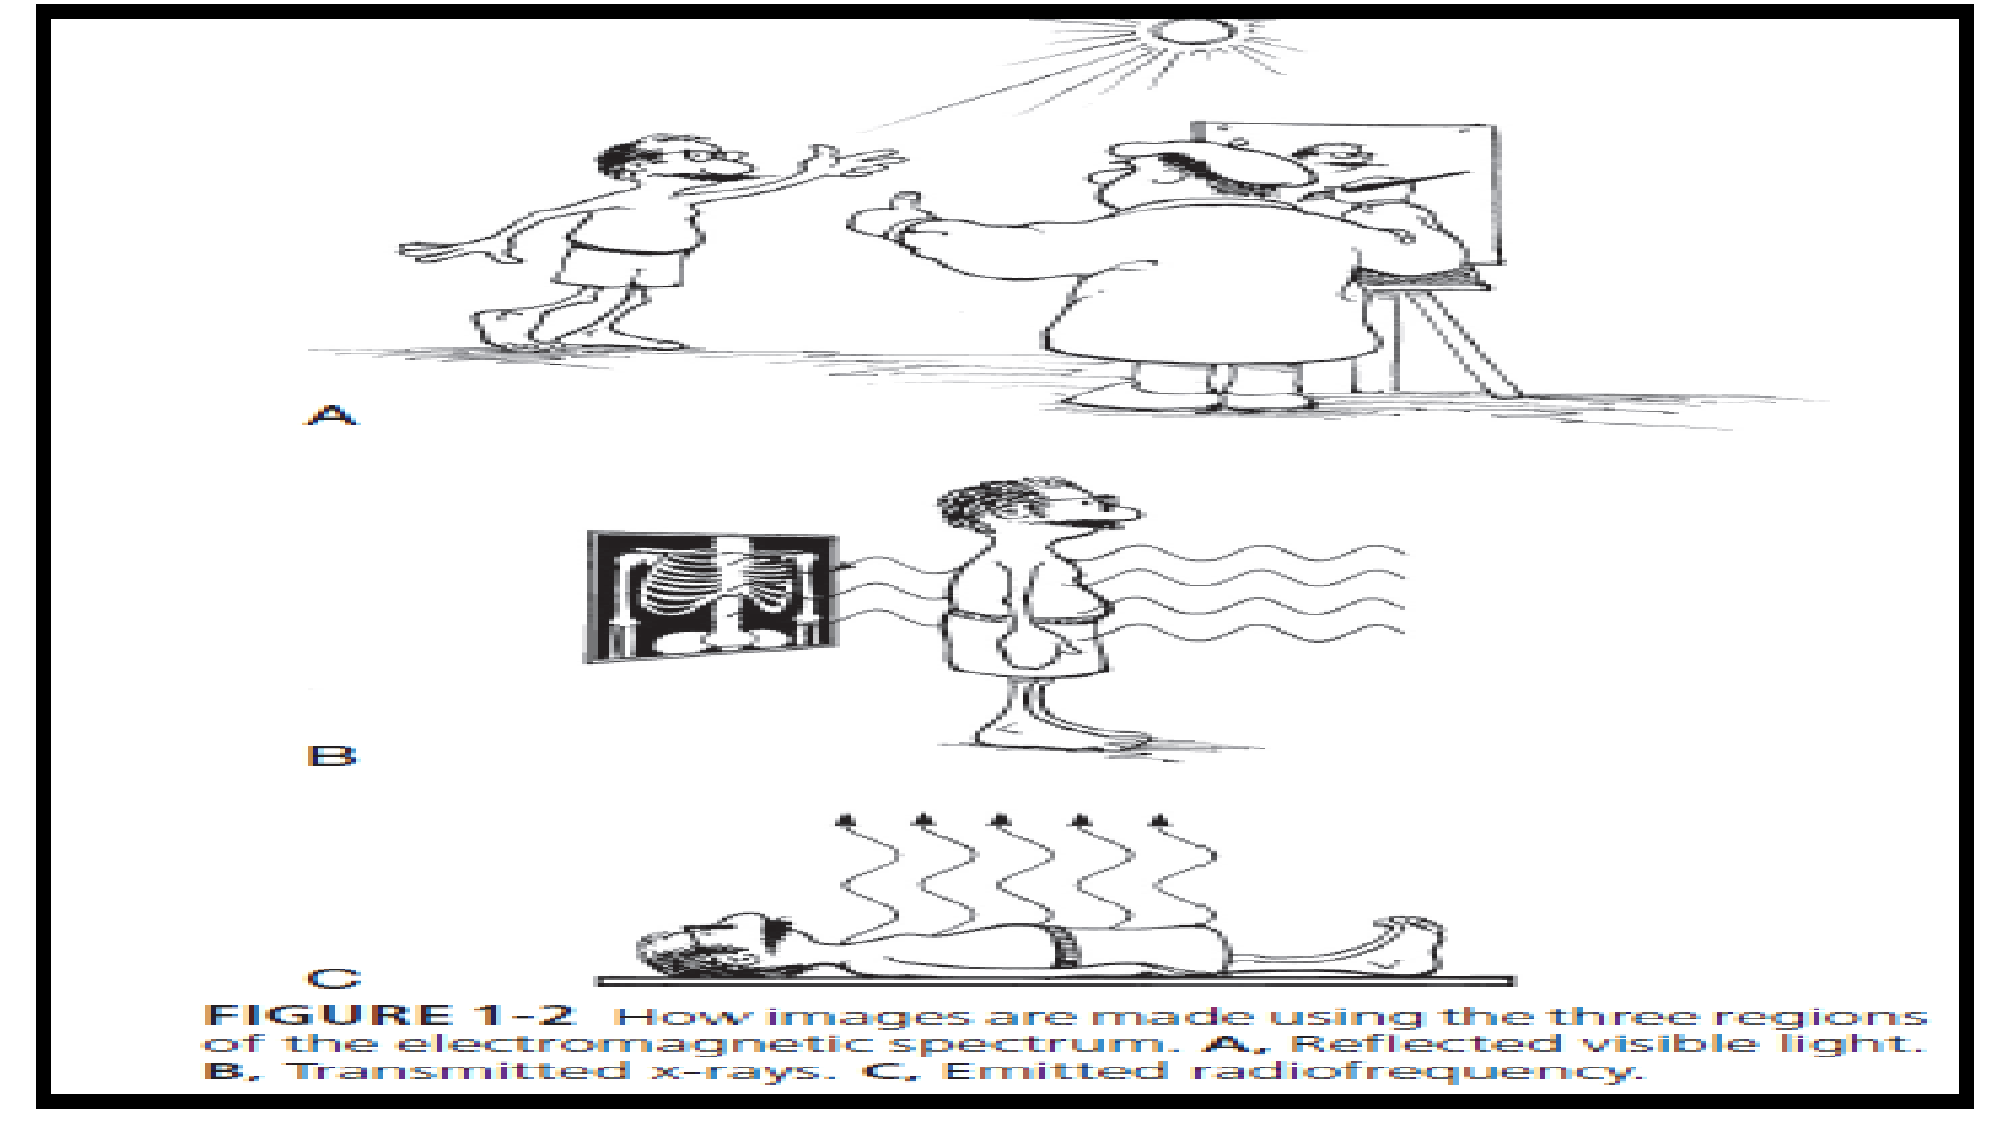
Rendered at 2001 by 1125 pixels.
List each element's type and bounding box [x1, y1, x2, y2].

list [50, 18, 1960, 1095]
